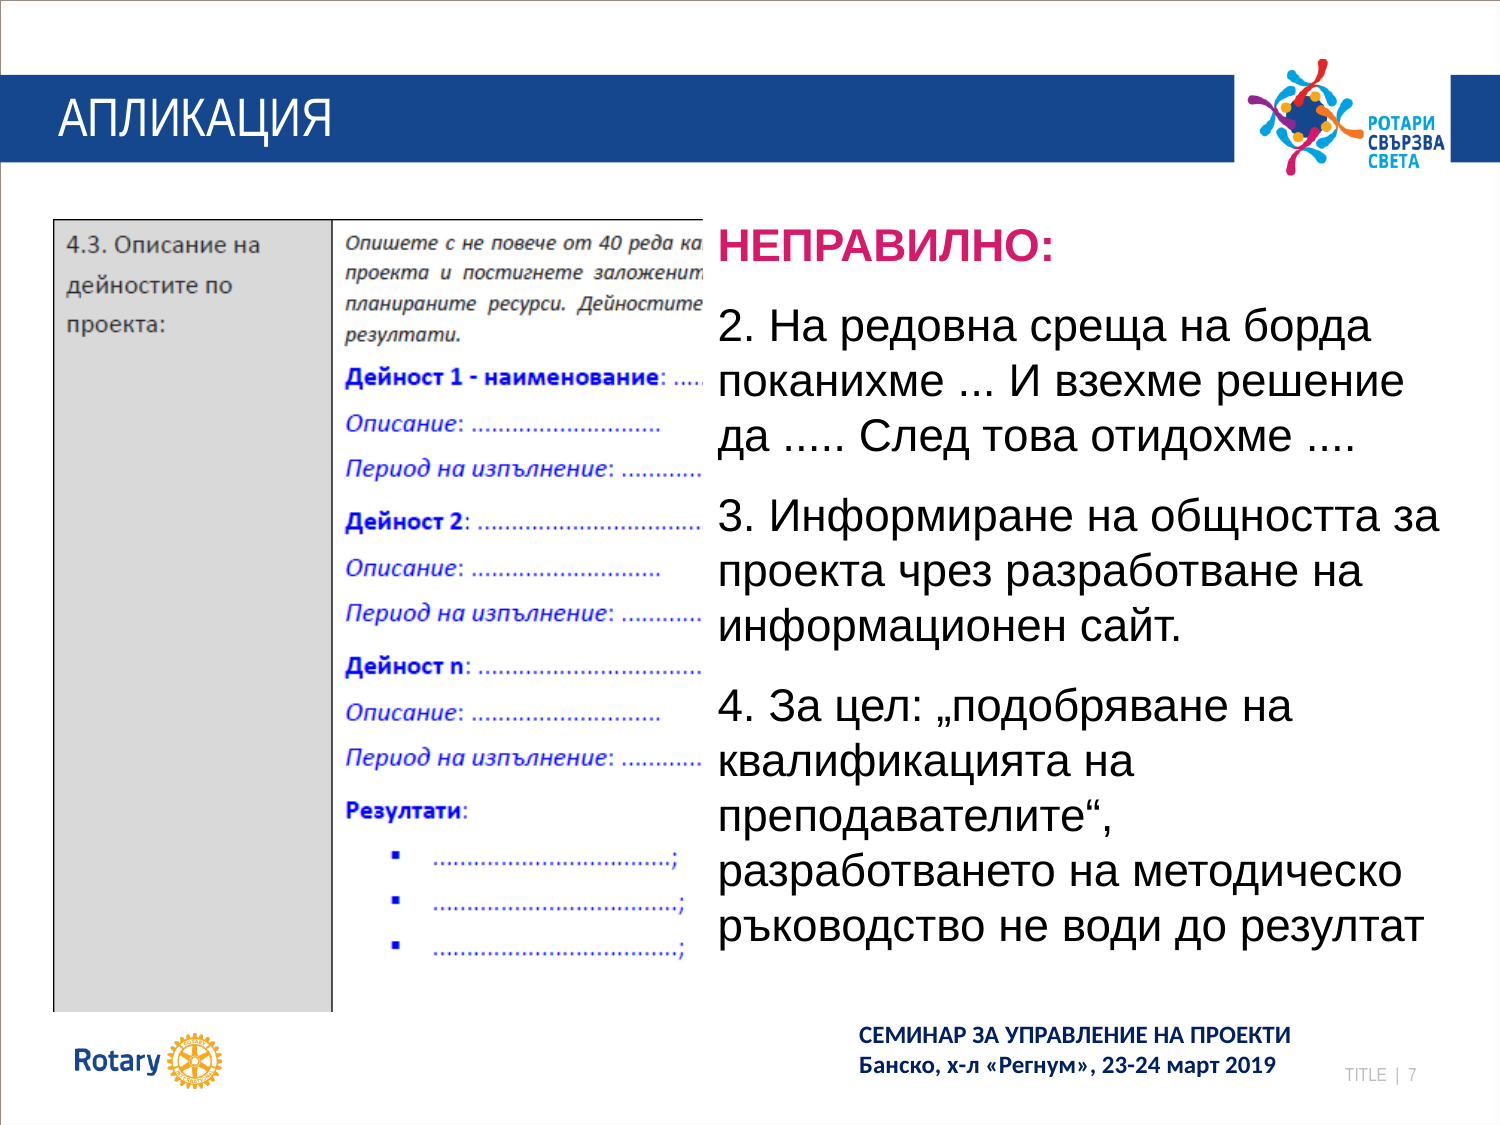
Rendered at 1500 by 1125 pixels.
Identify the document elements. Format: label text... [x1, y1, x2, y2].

picture [1234, 59, 1451, 177]
picture [52, 219, 1165, 1012]
text_box НЕПРАВИЛНО: 2. На редовна среща на борда поканихме ... И взехме решение да ..... След това отидохме .... 3. Информиране на общността за проекта чрез разработване на информационен сайт. 4. За цел: „подобряване на квалификацията на преподавателите“, разработването на методическо ръководство не води до резултат [702, 208, 1471, 958]
title АПЛИКАЦИЯ [59, 70, 1196, 159]
picture [75, 1033, 222, 1089]
